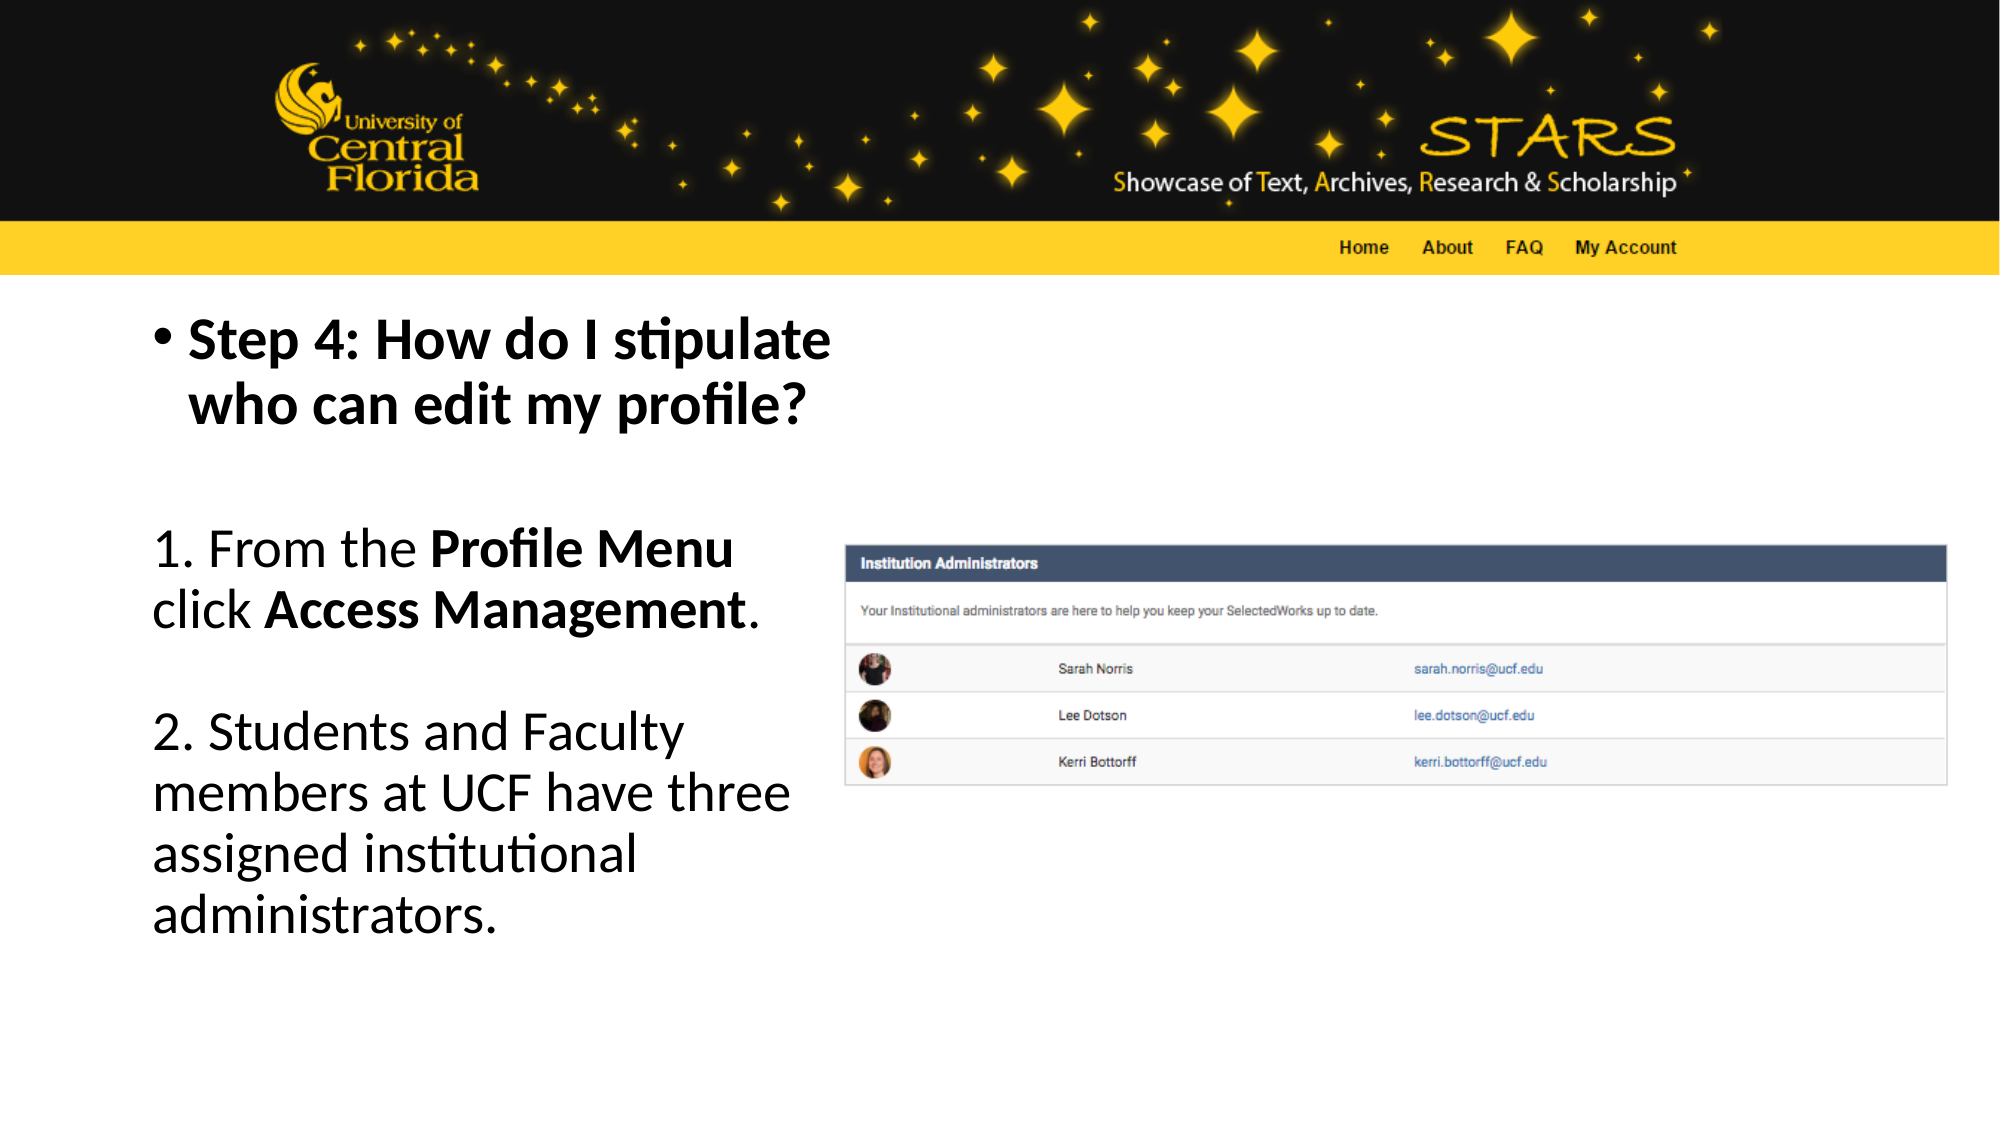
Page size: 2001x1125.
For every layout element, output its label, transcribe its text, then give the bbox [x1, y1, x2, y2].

picture [0, 0, 2000, 275]
picture [836, 537, 1961, 799]
list Step 4: How do I stipulate who can edit my profile? 1. From the Profile Menu click Access Management. 2. Students and Faculty members at UCF have three assigned institutional administrators. [137, 299, 851, 1014]
